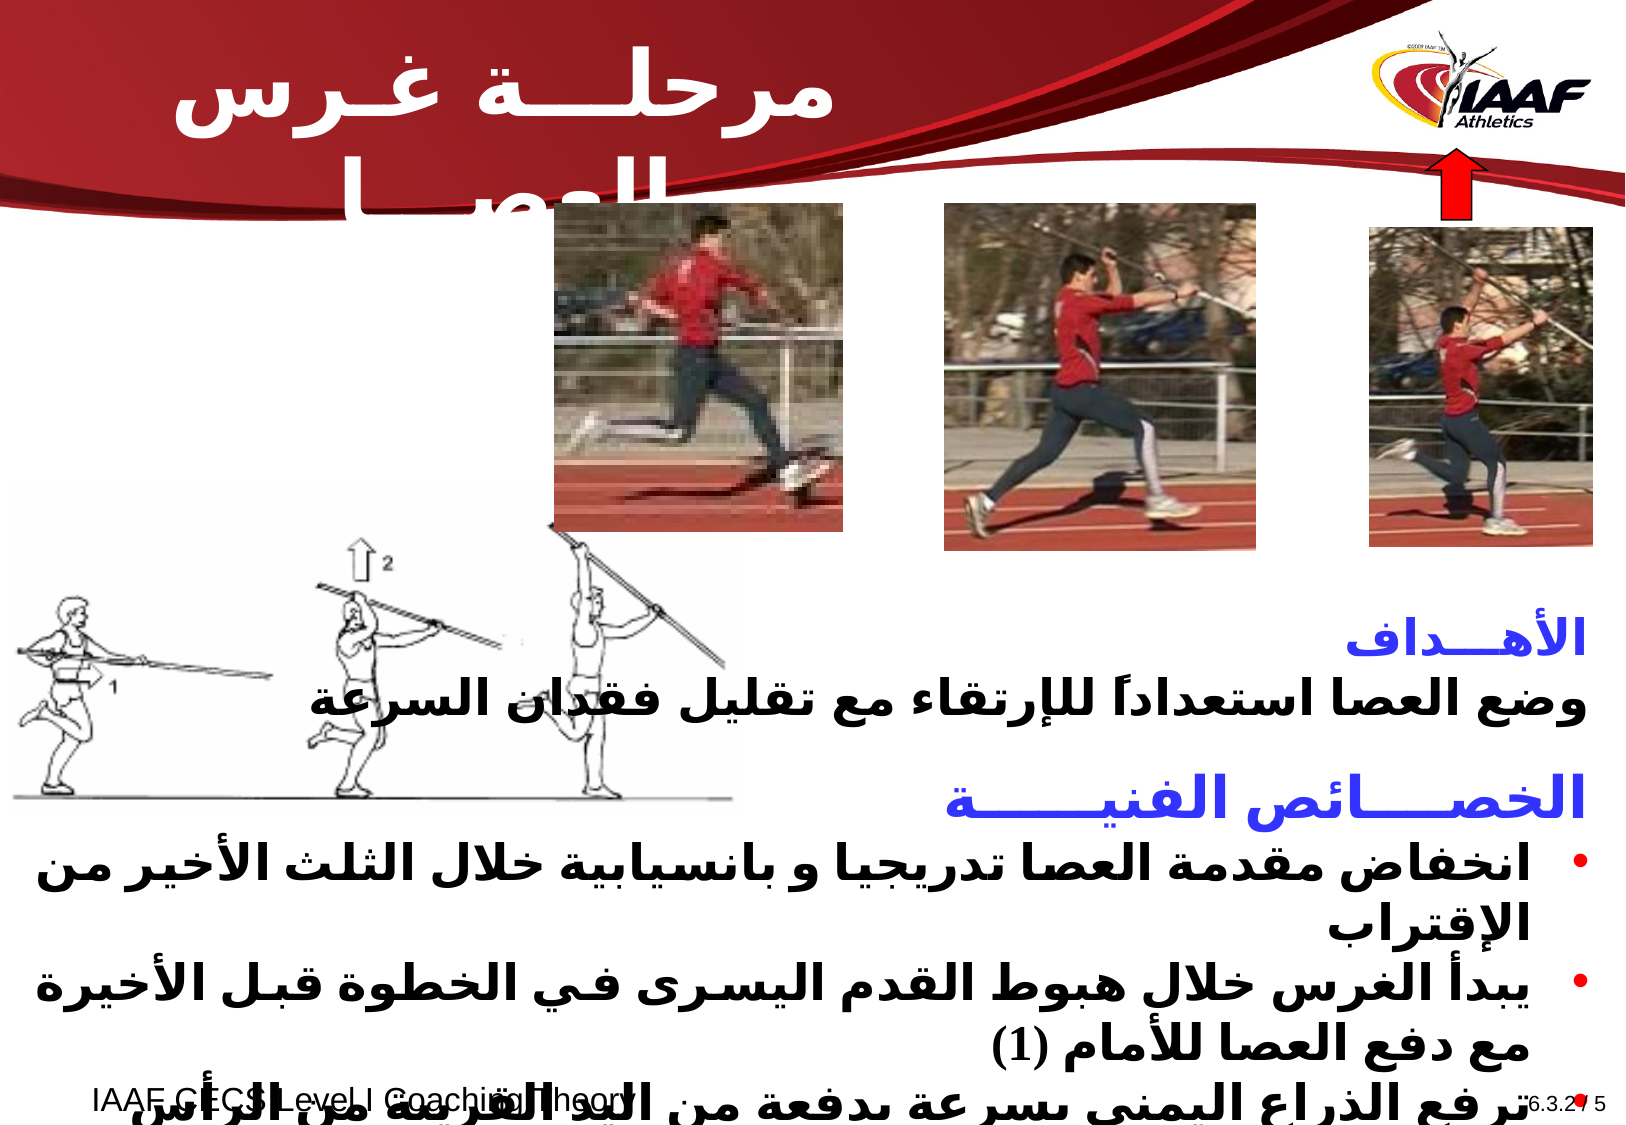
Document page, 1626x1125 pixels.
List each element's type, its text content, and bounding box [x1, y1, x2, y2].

text_box الأهـــداف وضع العصا استعداداً للإرتقاء مع تقليل فقدان السرعة الخصــــائص الفنيــــــة انخفاض مقدمة العصا تدريجيا و بانسيابية خلال الثلث الأخير من الإقتراب يبدأ الغرس خلال هبوط القدم اليسرى في الخطوة قبل الأخيرة مع دفع العصا للأمام (1) ترفع الذراع اليمنى بسرعة بدفعة من اليد القريبة من الرأس أثناء هبوط القدم اليمنى(2) الجسم معتدل مع مواجهة الكتفين لصندوق القفز. [21, 597, 1604, 1125]
text_box [1426, 148, 1487, 220]
text_box 6.3.2 / 5 [1509, 1082, 1625, 1124]
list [943, 203, 1256, 551]
title مرحلـــة غـرس العصـــا [44, 24, 967, 129]
text_box IAAF CECS Level I Coaching Theory [9, 1071, 719, 1100]
picture [0, 0, 1626, 1125]
